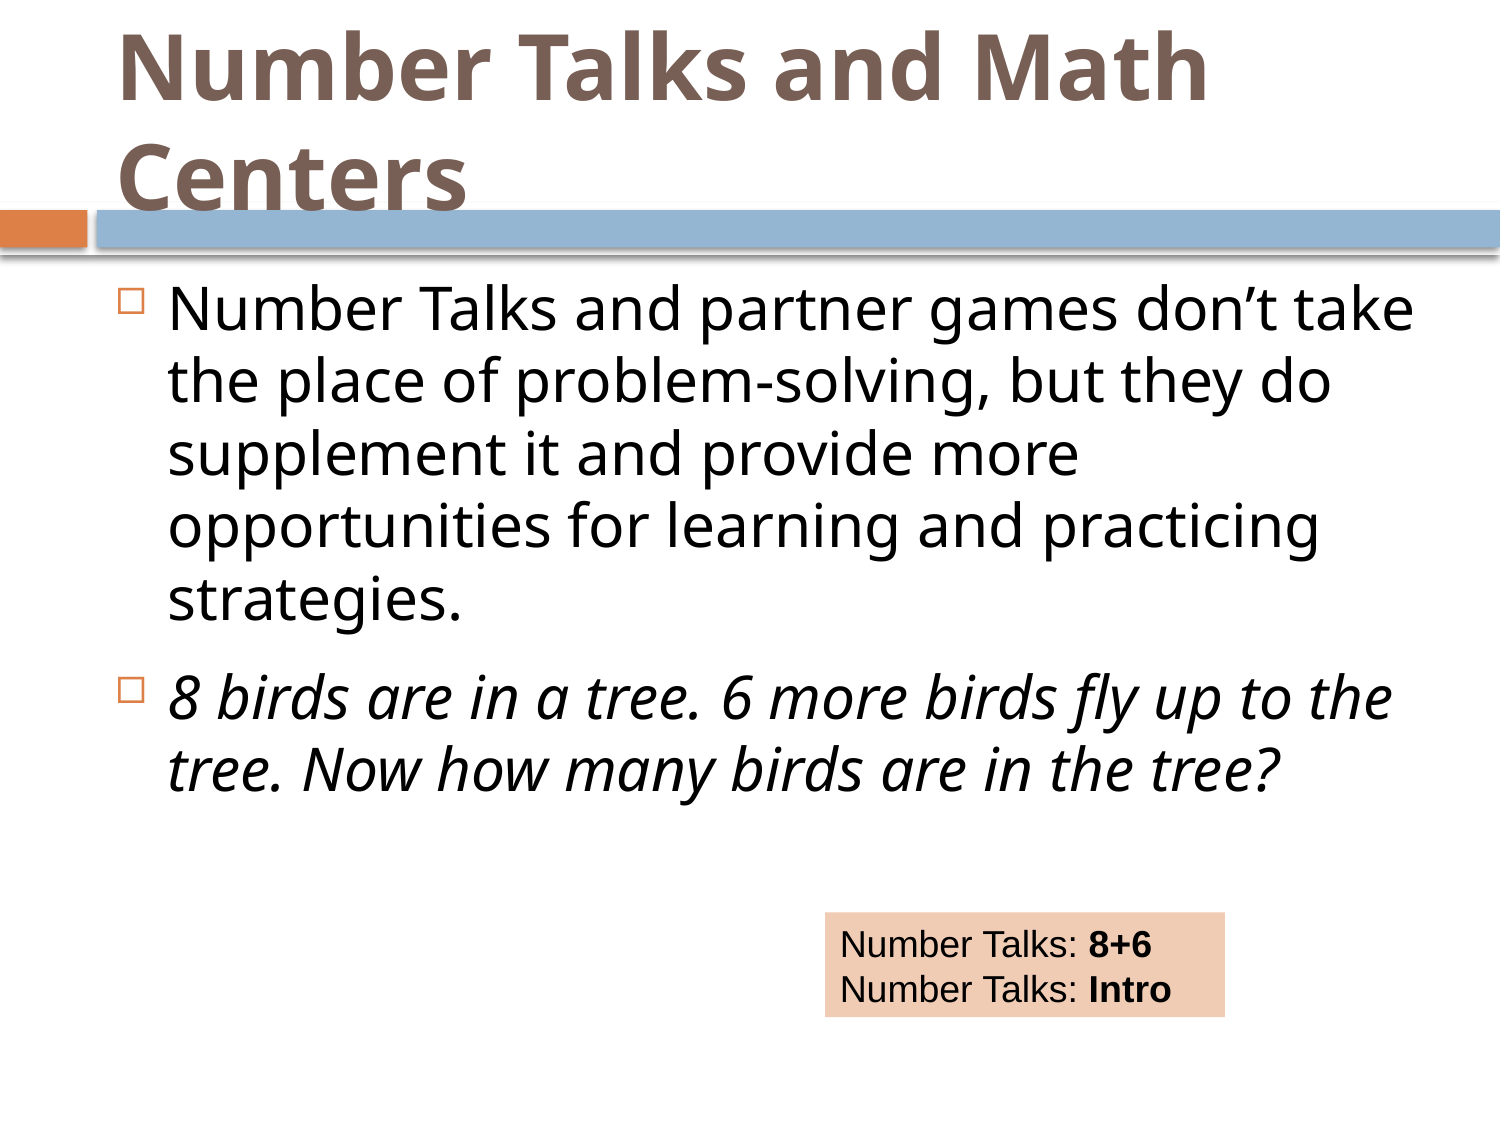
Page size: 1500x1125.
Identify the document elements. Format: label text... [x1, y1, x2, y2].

list Number Talks and partner games don’t take the place of problem-solving, but they do supplement it and provide more opportunities for learning and practicing strategies. 8 birds are in a tree. 6 more birds fly up to the tree. Now how many birds are in the tree? [100, 262, 1438, 1000]
title Number Talks and Math Centers [100, 37, 1438, 200]
text_box Number Talks: 8+6 Number Talks: Intro [825, 912, 1225, 1018]
